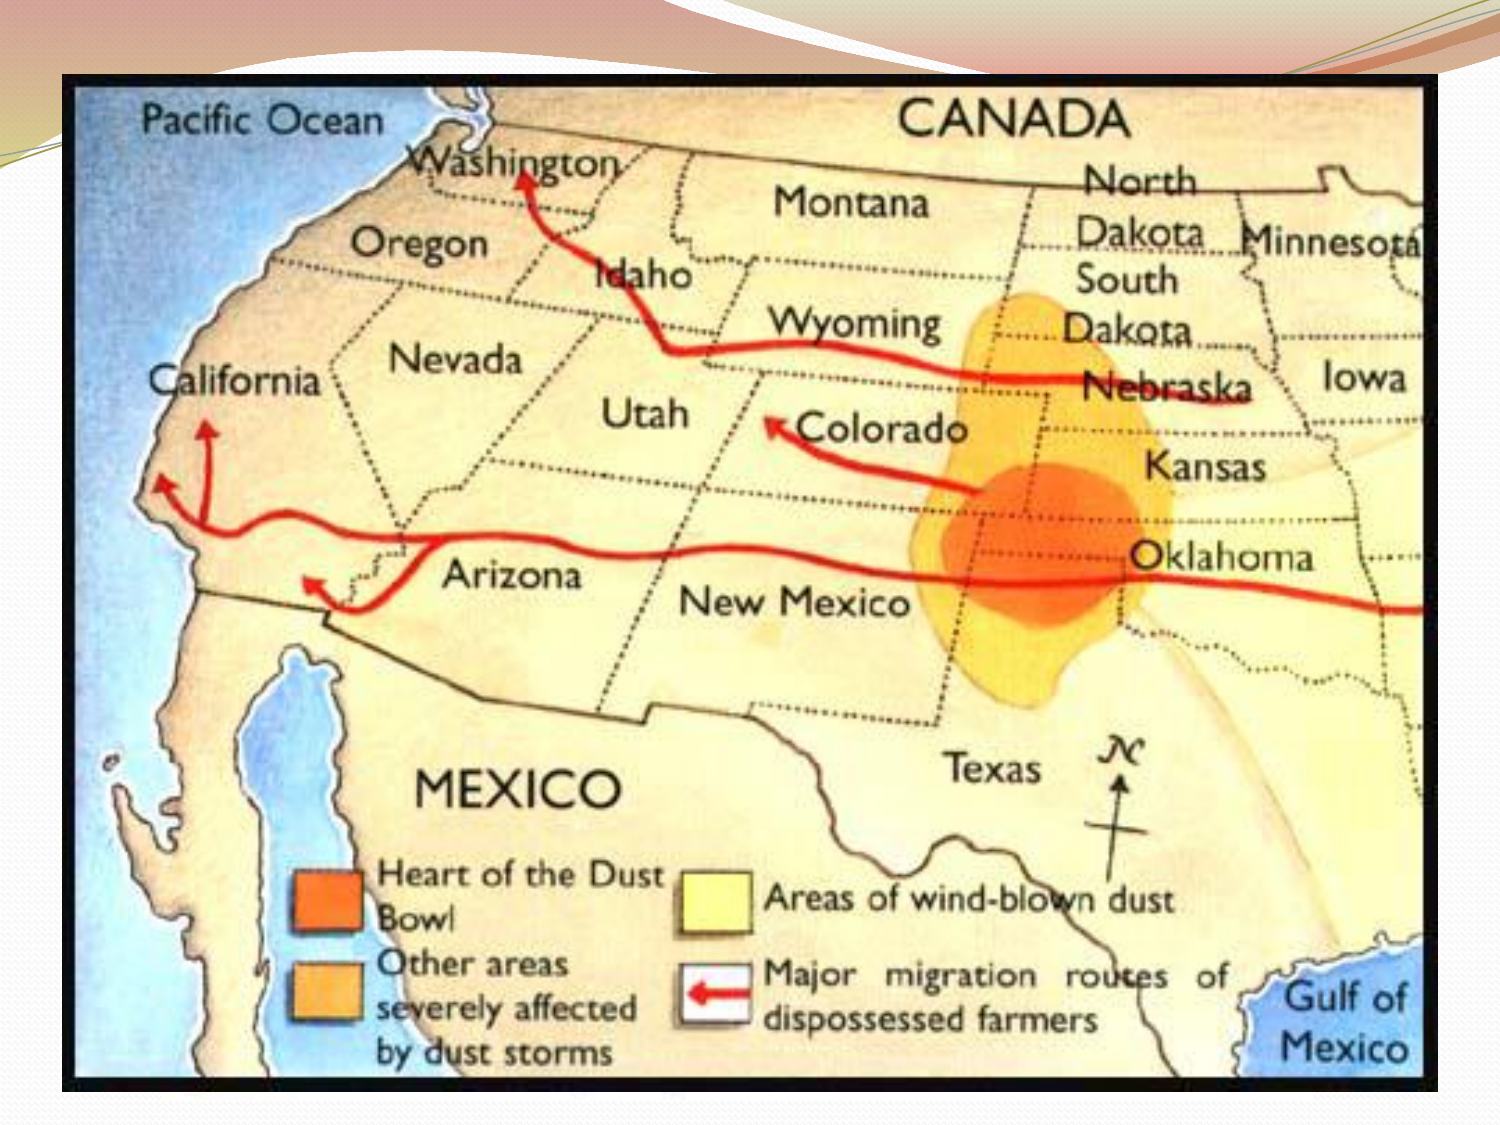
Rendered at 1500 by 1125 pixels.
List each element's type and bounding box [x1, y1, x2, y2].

picture [62, 74, 1438, 1092]
